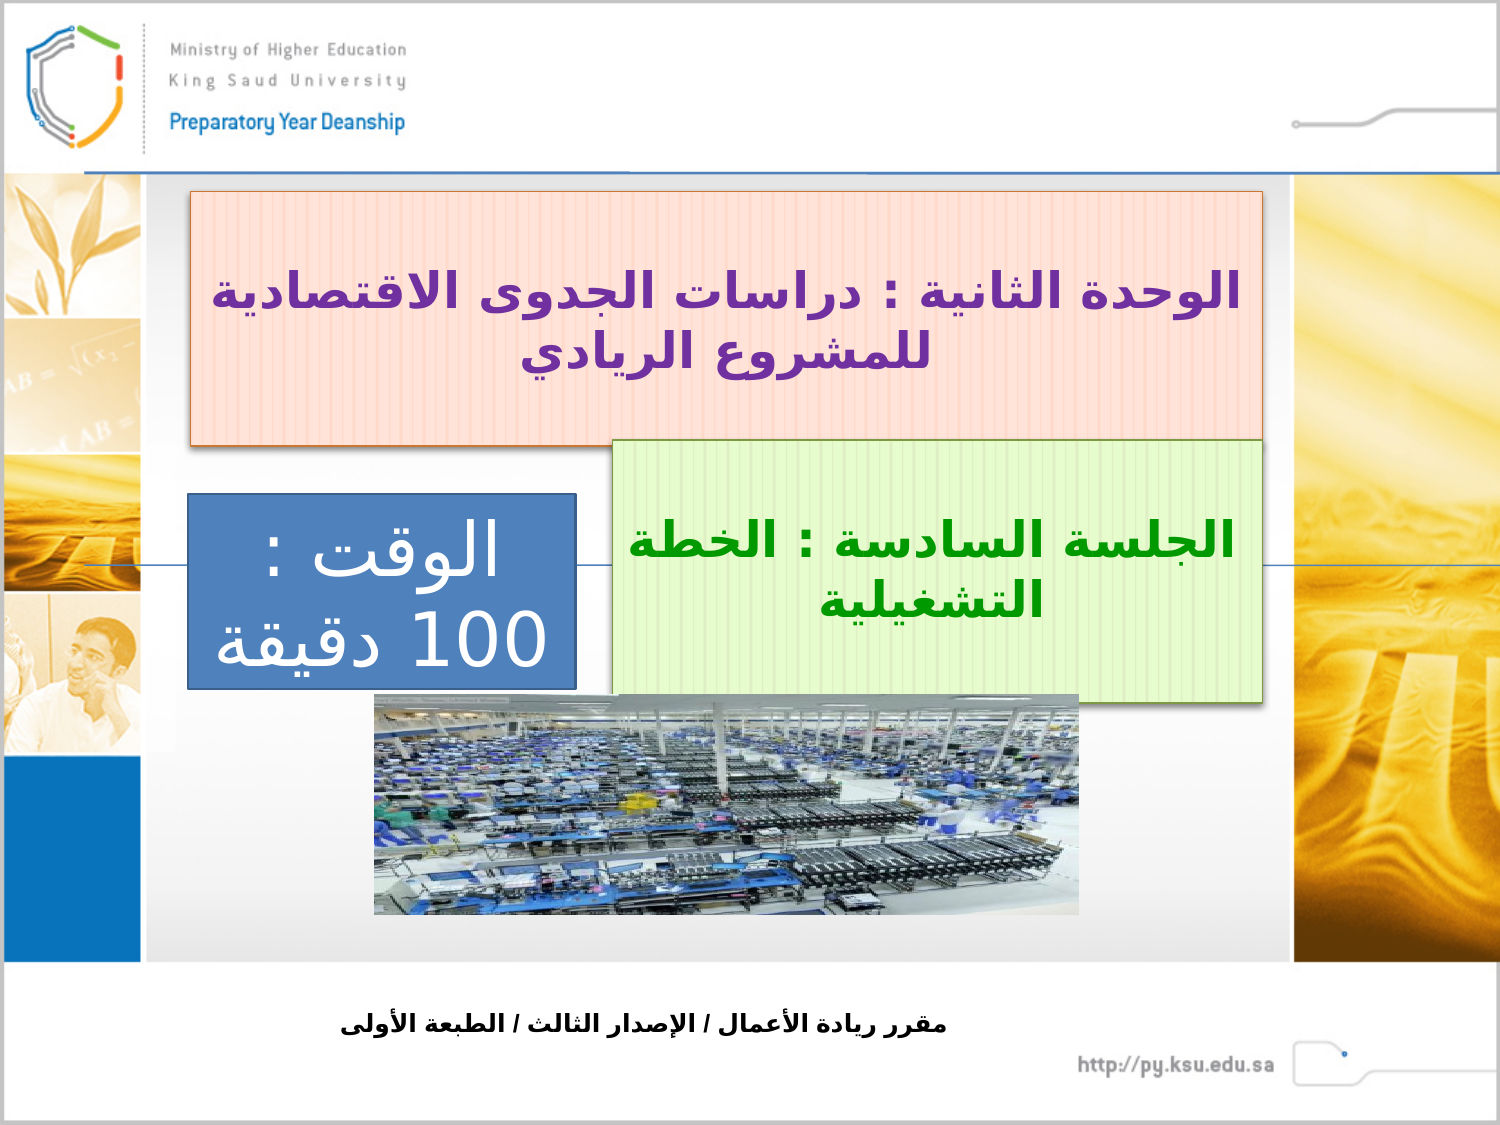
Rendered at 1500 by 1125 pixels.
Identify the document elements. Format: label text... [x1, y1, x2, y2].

text_box الوقت : 100 دقيقة [187, 493, 577, 690]
text_box الجلسة السادسة : الخطة التشغيلية [612, 439, 1263, 704]
picture [0, 0, 1500, 1125]
text_box الوحدة الثانية : دراسات الجدوى الاقتصادية للمشروع الريادي [190, 191, 1263, 447]
text_box مقرر ريادة الأعمال / الإصدار الثالث / الطبعة الأولى [287, 1000, 1000, 1045]
